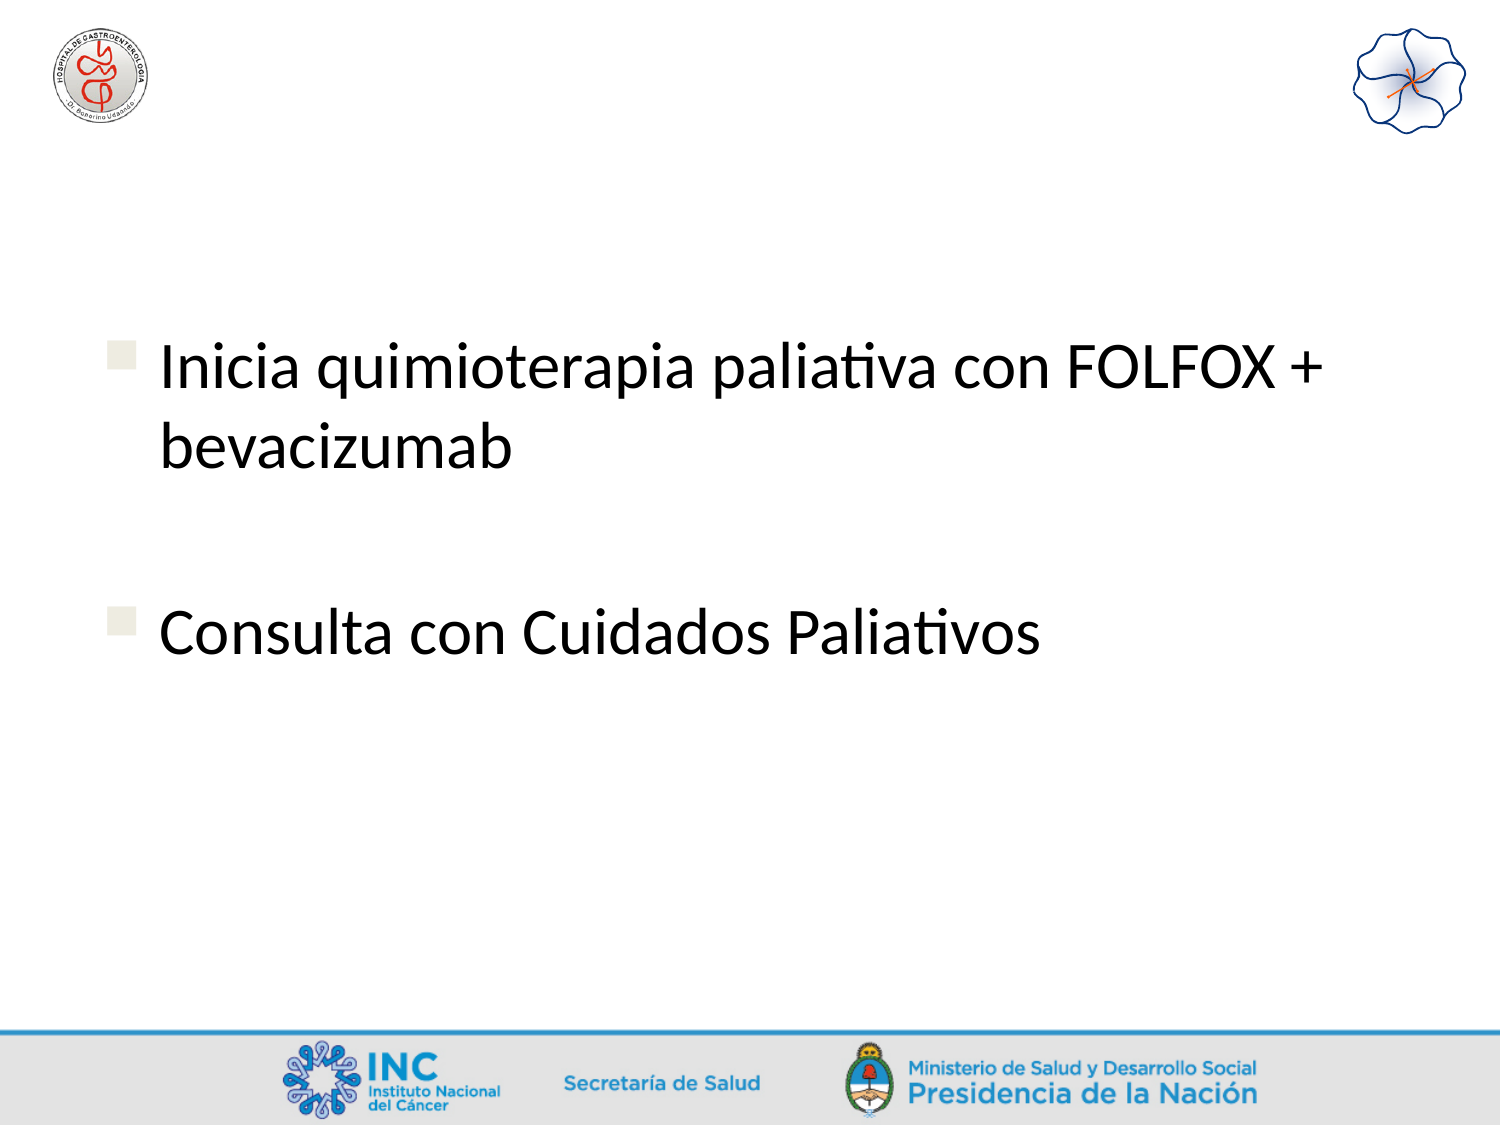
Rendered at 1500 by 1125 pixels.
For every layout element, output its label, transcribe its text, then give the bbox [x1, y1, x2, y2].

picture [1352, 28, 1467, 135]
picture [0, 1027, 1500, 1125]
picture [52, 28, 148, 124]
text_box Inicia quimioterapia paliativa con FOLFOX + bevacizumab Consulta con Cuidados Paliativos [88, 314, 1439, 733]
